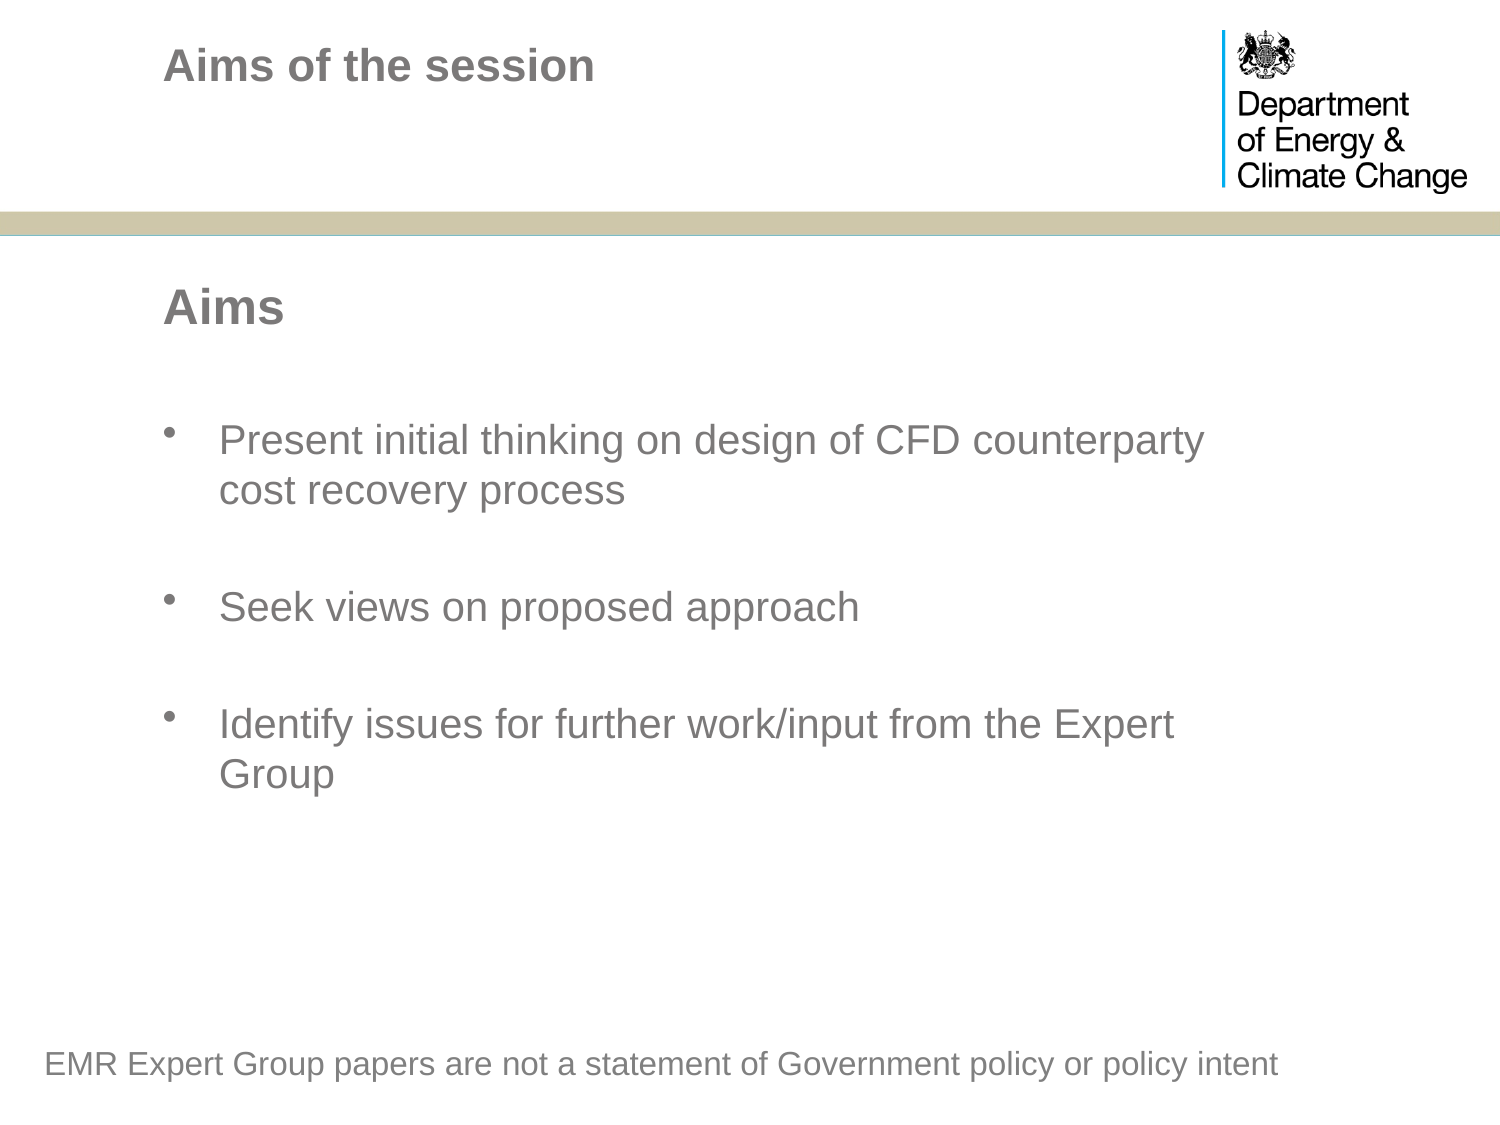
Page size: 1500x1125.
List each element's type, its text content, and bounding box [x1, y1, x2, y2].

text_box EMR Expert Group papers are not a statement of Government policy or policy intent [29, 1034, 1500, 1090]
picture [1222, 30, 1467, 194]
picture [0, 208, 1500, 236]
title Aims of the session [147, 27, 1034, 112]
list Aims Present initial thinking on design of CFD counterparty cost recovery process Seek views on proposed approach Identify issues for further work/input from the Expert Group [147, 266, 1234, 988]
